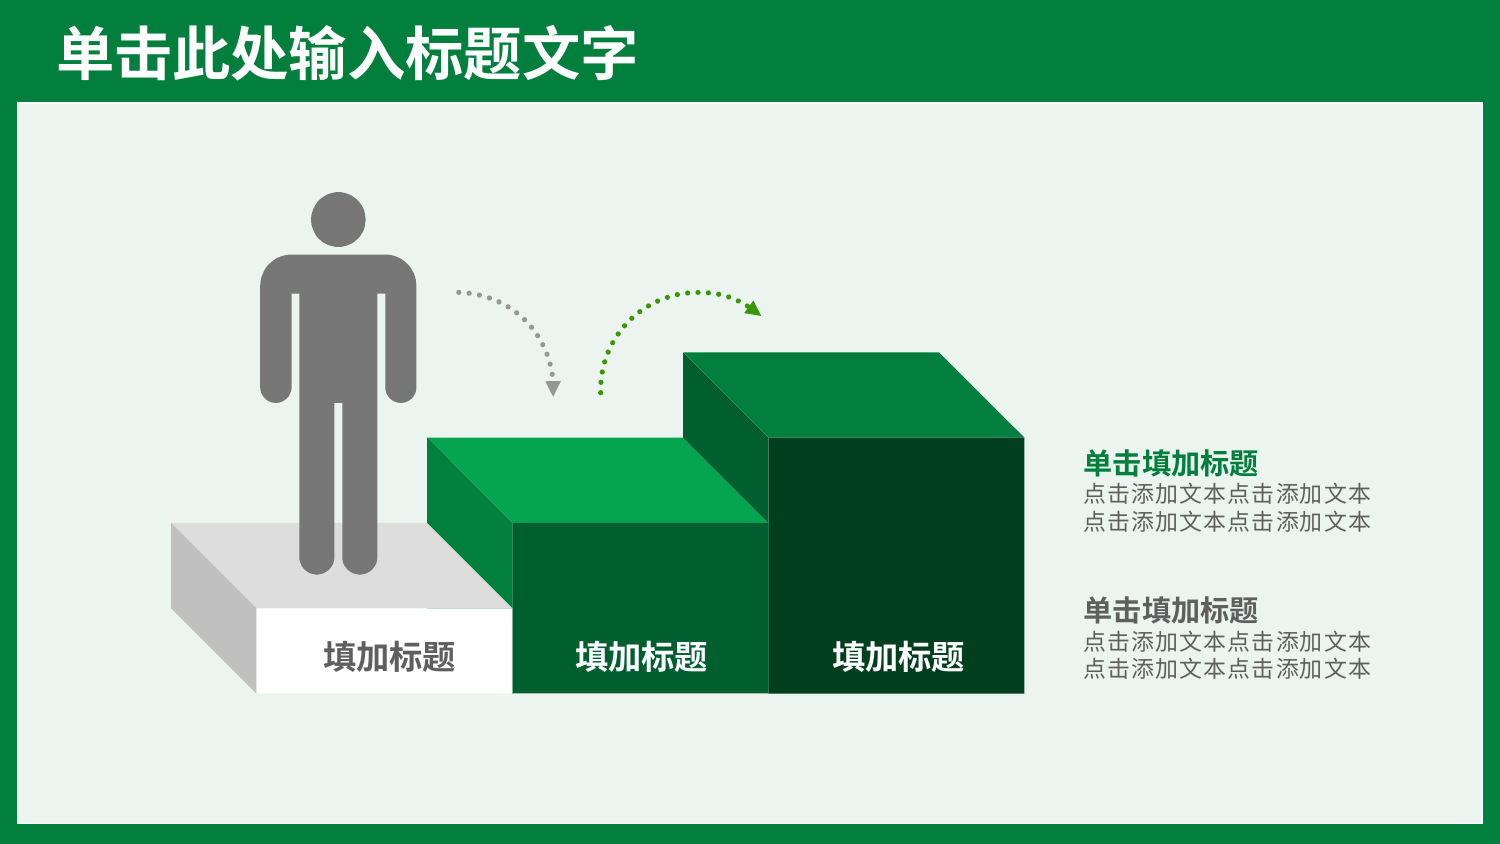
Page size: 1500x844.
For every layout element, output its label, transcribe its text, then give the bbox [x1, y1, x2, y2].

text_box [259, 191, 417, 575]
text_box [426, 437, 769, 694]
text_box 单击填加标题 点击添加文本点击添加文本 点击添加文本点击添加文本 [1068, 437, 1400, 543]
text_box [682, 352, 1025, 694]
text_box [170, 522, 513, 694]
text_box [456, 292, 560, 397]
text_box 单击填加标题 点击添加文本点击添加文本 点击添加文本点击添加文本 [1068, 584, 1400, 690]
text_box [600, 292, 762, 393]
